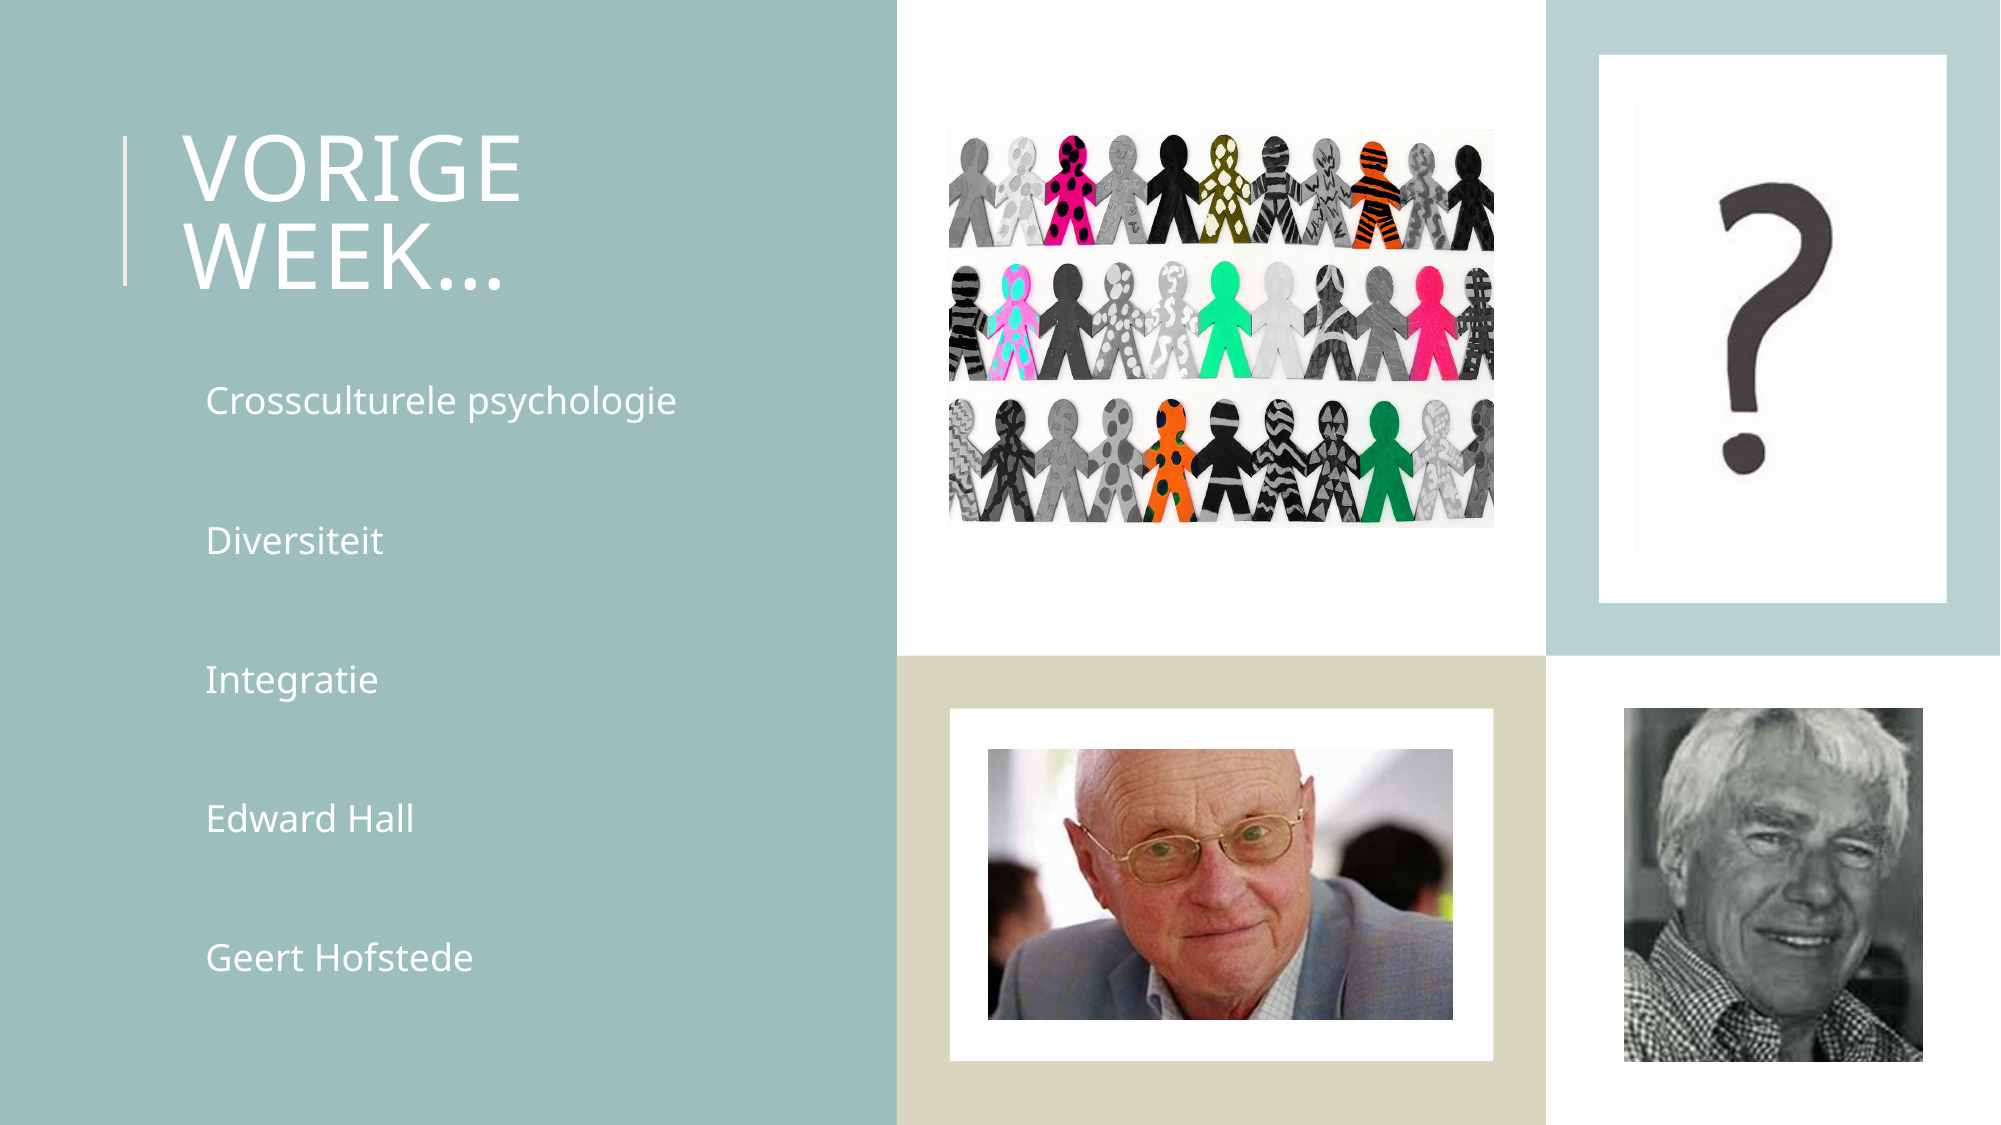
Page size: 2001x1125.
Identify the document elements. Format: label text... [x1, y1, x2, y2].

text_box [949, 707, 1495, 1062]
picture [1624, 708, 1923, 1062]
text_box [1545, 0, 2000, 657]
title Vorige week… [168, 96, 788, 342]
text_box [0, 0, 898, 1125]
picture [949, 129, 1494, 528]
text_box [1598, 53, 1948, 604]
picture [988, 749, 1453, 1020]
picture [1637, 102, 1905, 557]
text_box [896, 654, 1547, 1125]
list Crossculturele psychologie Diversiteit Integratie Edward Hall Geert Hofstede [168, 375, 790, 1020]
